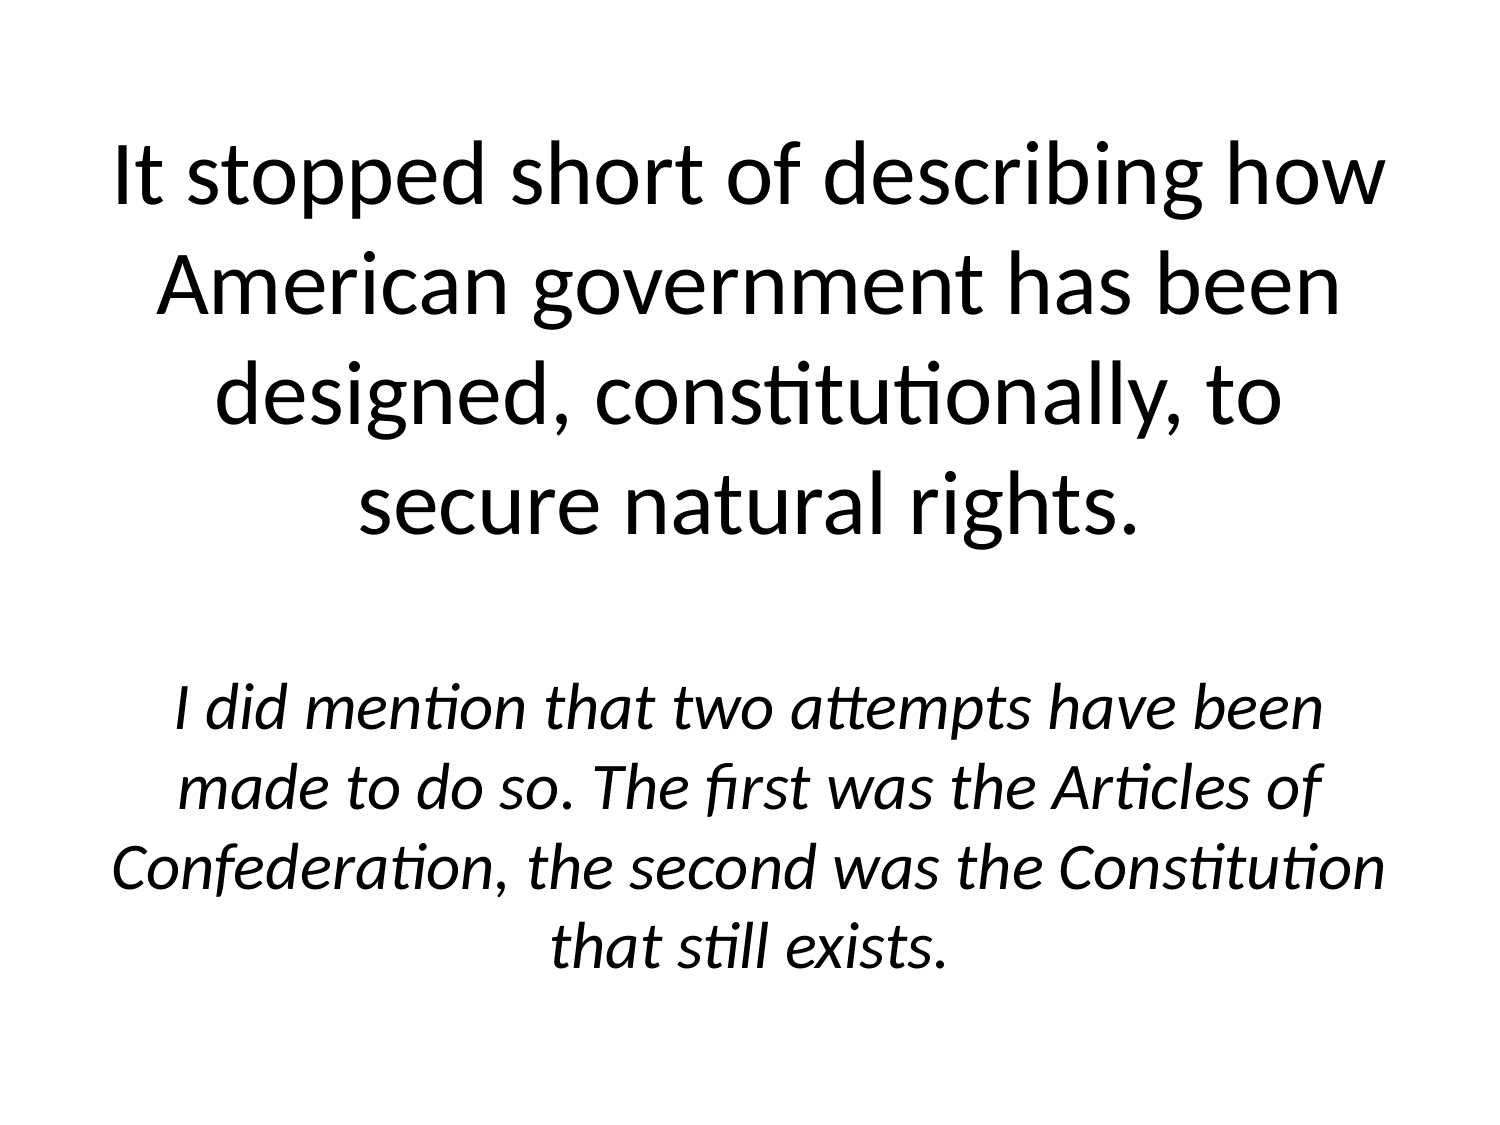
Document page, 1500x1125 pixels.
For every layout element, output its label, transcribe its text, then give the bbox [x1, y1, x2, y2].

title It stopped short of describing how American government has been designed, constitutionally, to secure natural rights. I did mention that two attempts have been made to do so. The first was the Articles of Confederation, the second was the Constitution that still exists. [75, 45, 1425, 1050]
